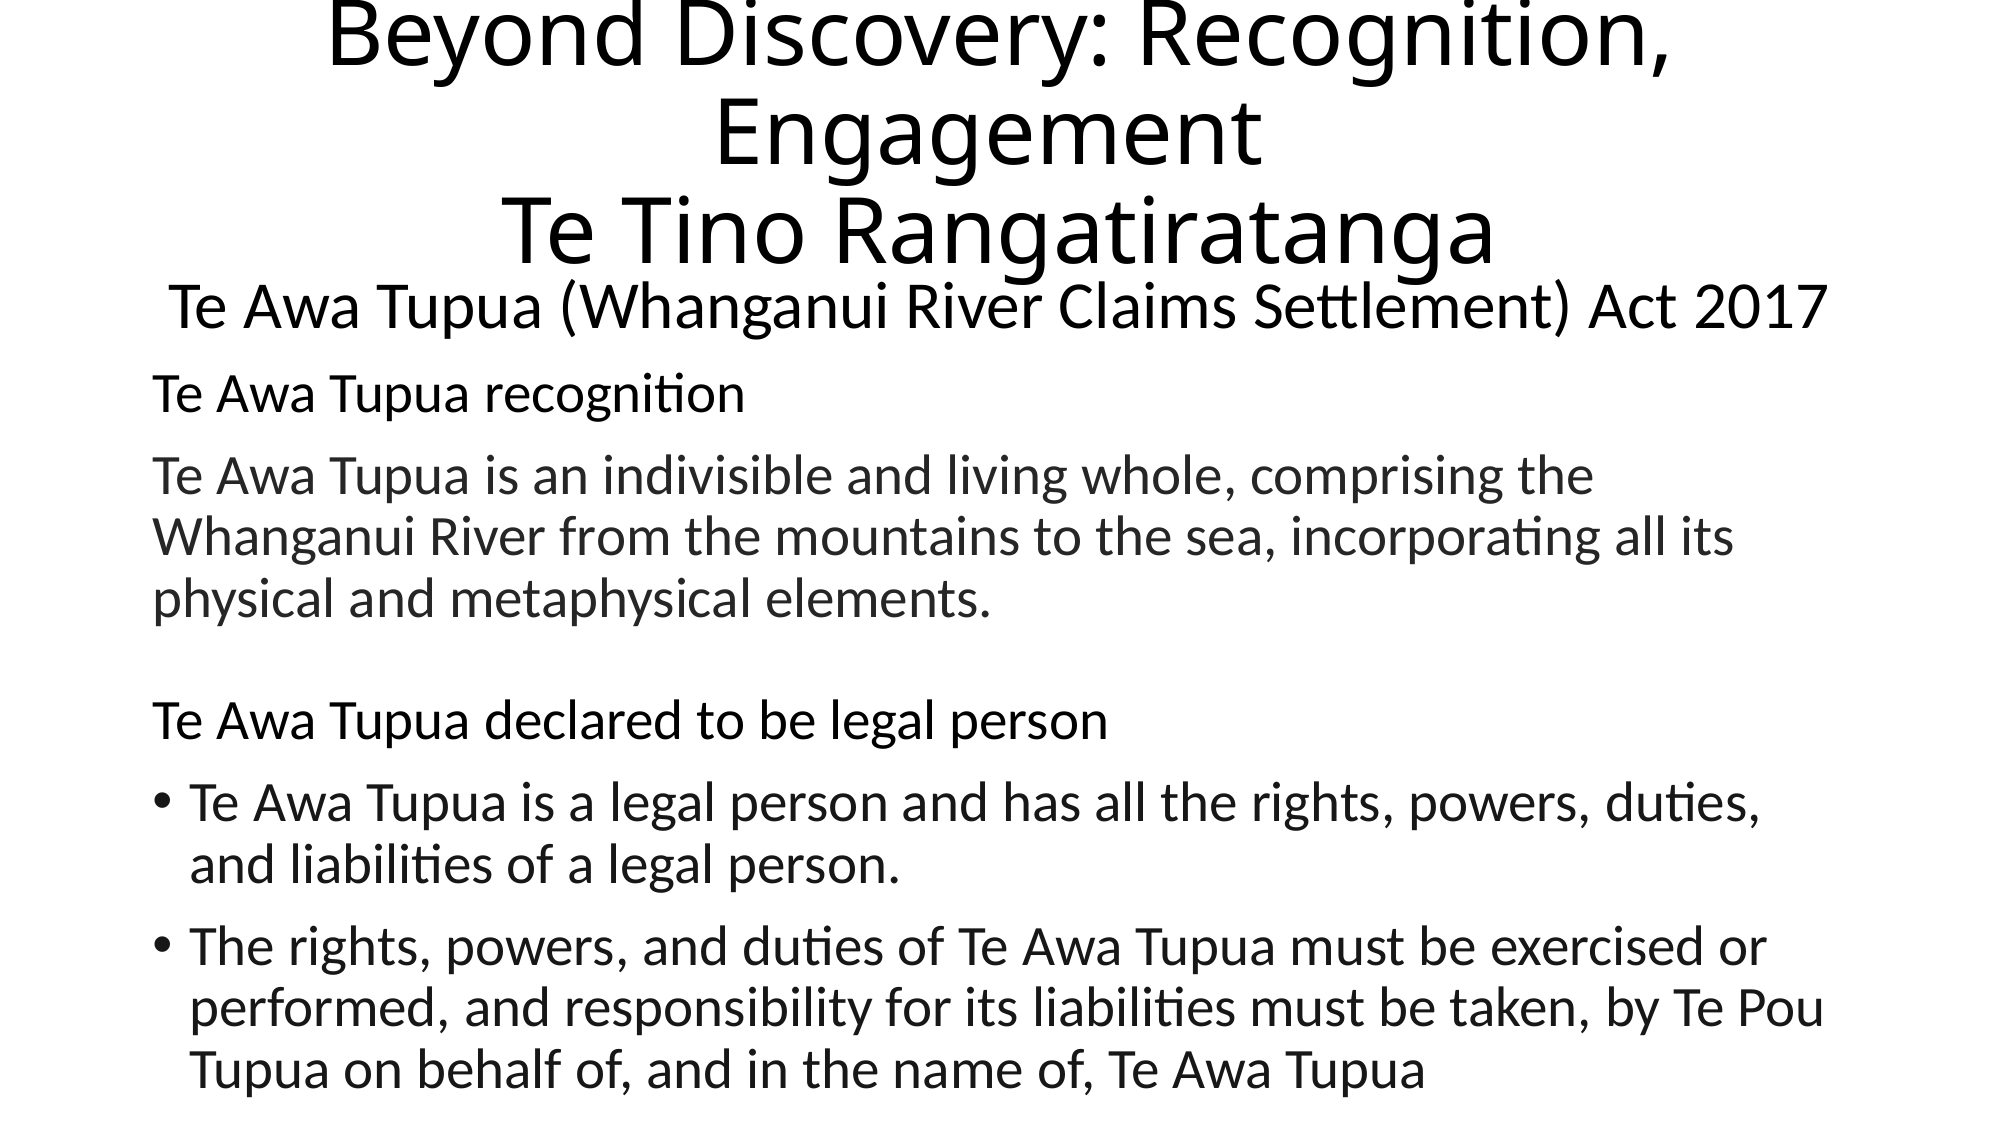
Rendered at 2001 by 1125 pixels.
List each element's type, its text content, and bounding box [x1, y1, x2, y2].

title Beyond Discovery: Recognition, Engagement Te Tino Rangatiratanga [137, 24, 1863, 246]
list Te Awa Tupua (Whanganui River Claims Settlement) Act 2017 Te Awa Tupua recognition Te Awa Tupua is an indivisible and living whole, comprising the Whanganui River from the mountains to the sea, incorporating all its physical and metaphysical elements. Te Awa Tupua declared to be legal person Te Awa Tupua is a legal person and has all the rights, powers, duties, and liabilities of a legal person. The rights, powers, and duties of Te Awa Tupua must be exercised or performed, and responsibility for its liabilities must be taken, by Te Pou Tupua on behalf of, and in the name of, Te Awa Tupua [137, 262, 1863, 1125]
